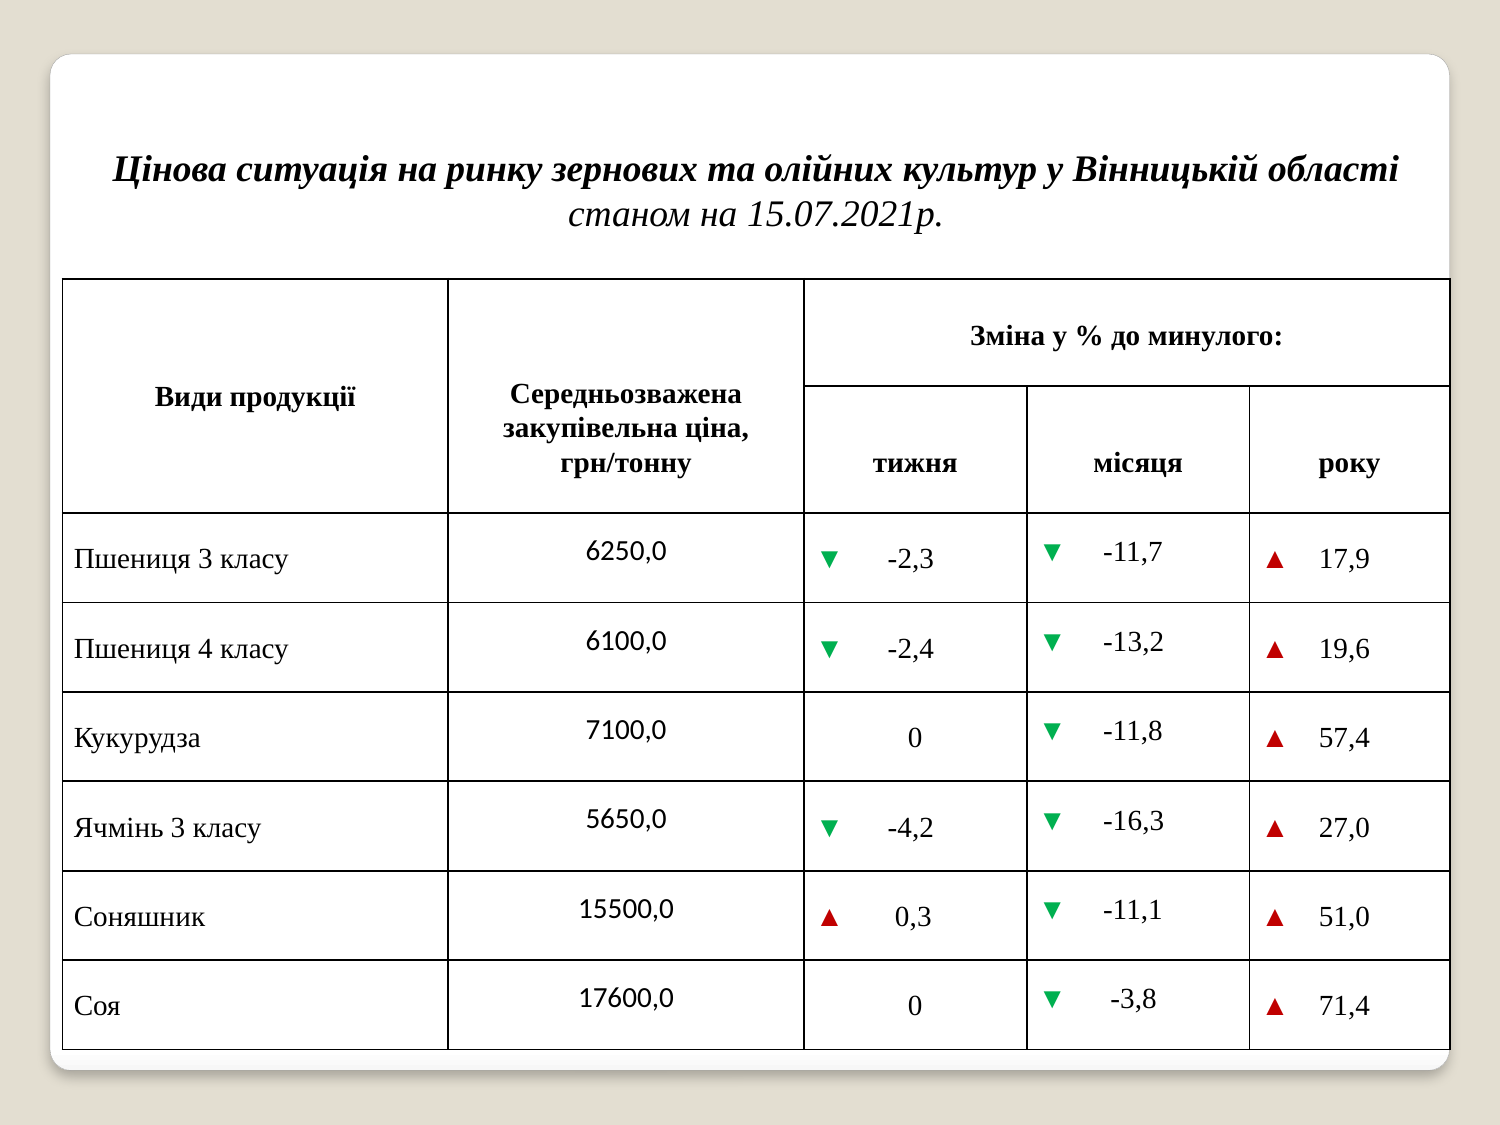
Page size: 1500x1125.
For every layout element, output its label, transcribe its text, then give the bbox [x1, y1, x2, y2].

text_box [273, 265, 1500, 341]
table_cell ▼ -13,2 [1028, 603, 1249, 691]
table_cell Види продукції [63, 280, 447, 512]
table_cell ▲ 0,3 [805, 872, 1026, 959]
table_header Цінова ситуація на ринку зернових та олійних культур у Вінницькій області станом на 15.07.2021р. [62, 62, 1450, 278]
table_cell Пшениця 4 класу [63, 603, 447, 691]
table_cell ▼ -11,8 [1028, 693, 1249, 780]
table_cell Зміна у % до минулого: [805, 341, 1449, 385]
table_cell Соняшник [63, 872, 447, 959]
table_cell Ячмінь 3 класу [63, 782, 447, 870]
table_cell ▲ 27,0 [1250, 782, 1449, 870]
table_cell року [1250, 387, 1449, 512]
table_cell ▼ -3,8 [1028, 961, 1249, 1049]
table_cell 0 [805, 693, 1026, 780]
table_cell ▼ -4,2 [805, 782, 1026, 870]
table_cell ▼ -16,3 [1028, 782, 1249, 870]
table_cell Соя [63, 961, 447, 1049]
table_cell ▼ -2,4 [805, 603, 1026, 691]
table_cell 0 [805, 961, 1026, 1049]
table_cell Пшениця 3 класу [63, 514, 447, 602]
table_cell тижня [805, 387, 1026, 512]
table_cell ▲ 17,9 [1250, 514, 1449, 602]
table_cell ▲ 57,4 [1250, 693, 1449, 780]
table_cell 5650,0 [449, 782, 803, 870]
table_cell 17600,0 [449, 961, 803, 1049]
table_cell ▼ -2,3 [805, 514, 1026, 602]
table_cell ▲ 19,6 [1250, 603, 1449, 691]
table_cell ▲ 71,4 [1250, 961, 1449, 1049]
table_cell 6100,0 [449, 603, 803, 691]
table_cell 15500,0 [449, 872, 803, 959]
table_cell 7100,0 [449, 693, 803, 780]
table_cell ▼ -11,7 [1028, 514, 1249, 602]
table_cell ▼ -11,1 [1028, 872, 1249, 959]
table_cell ▲ 51,0 [1250, 872, 1449, 959]
table_cell 6250,0 [449, 514, 803, 602]
table_cell Середньозважена закупівельна ціна, грн/тонну [449, 341, 803, 512]
table_cell Кукурудза [63, 693, 447, 780]
table_cell місяця [1028, 387, 1249, 512]
